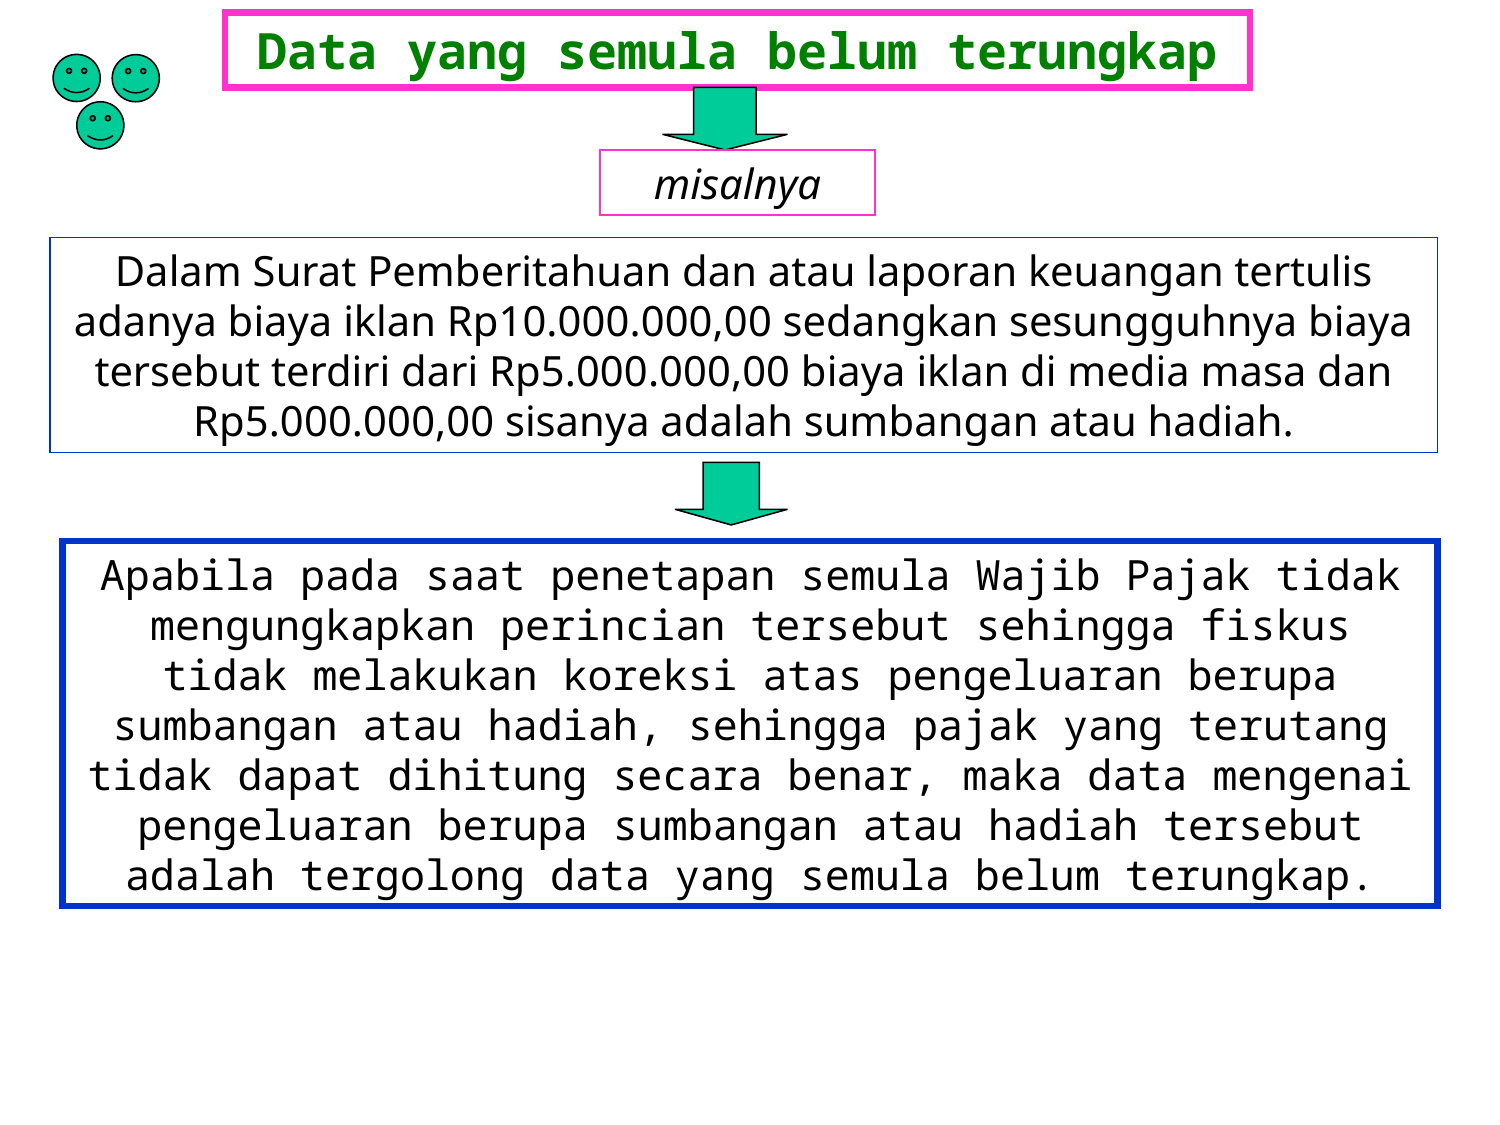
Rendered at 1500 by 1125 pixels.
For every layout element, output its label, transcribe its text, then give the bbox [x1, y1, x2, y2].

text_box Dalam Surat Pemberitahuan dan atau laporan keuangan tertulis adanya biaya iklan Rp10.000.000,00 sedangkan sesungguhnya biaya tersebut terdiri dari Rp5.000.000,00 biaya iklan di media masa dan Rp5.000.000,00 sisanya adalah sumbangan atau hadiah. [50, 237, 1438, 453]
title Data yang semula belum terungkap [224, 12, 1251, 88]
text_box [76, 101, 124, 149]
text_box Apabila pada saat penetapan semula Wajib Pajak tidak mengungkapkan perincian tersebut sehingga fiskus tidak melakukan koreksi atas pengeluaran berupa sumbangan atau hadiah, sehingga pajak yang terutang tidak dapat dihitung secara benar, maka data mengenai pengeluaran berupa sumbangan atau hadiah tersebut adalah tergolong data yang semula belum terungkap. [62, 541, 1438, 907]
text_box [662, 87, 788, 149]
text_box misalnya [600, 149, 875, 215]
text_box [53, 54, 101, 102]
text_box [675, 462, 788, 525]
text_box [112, 54, 160, 102]
